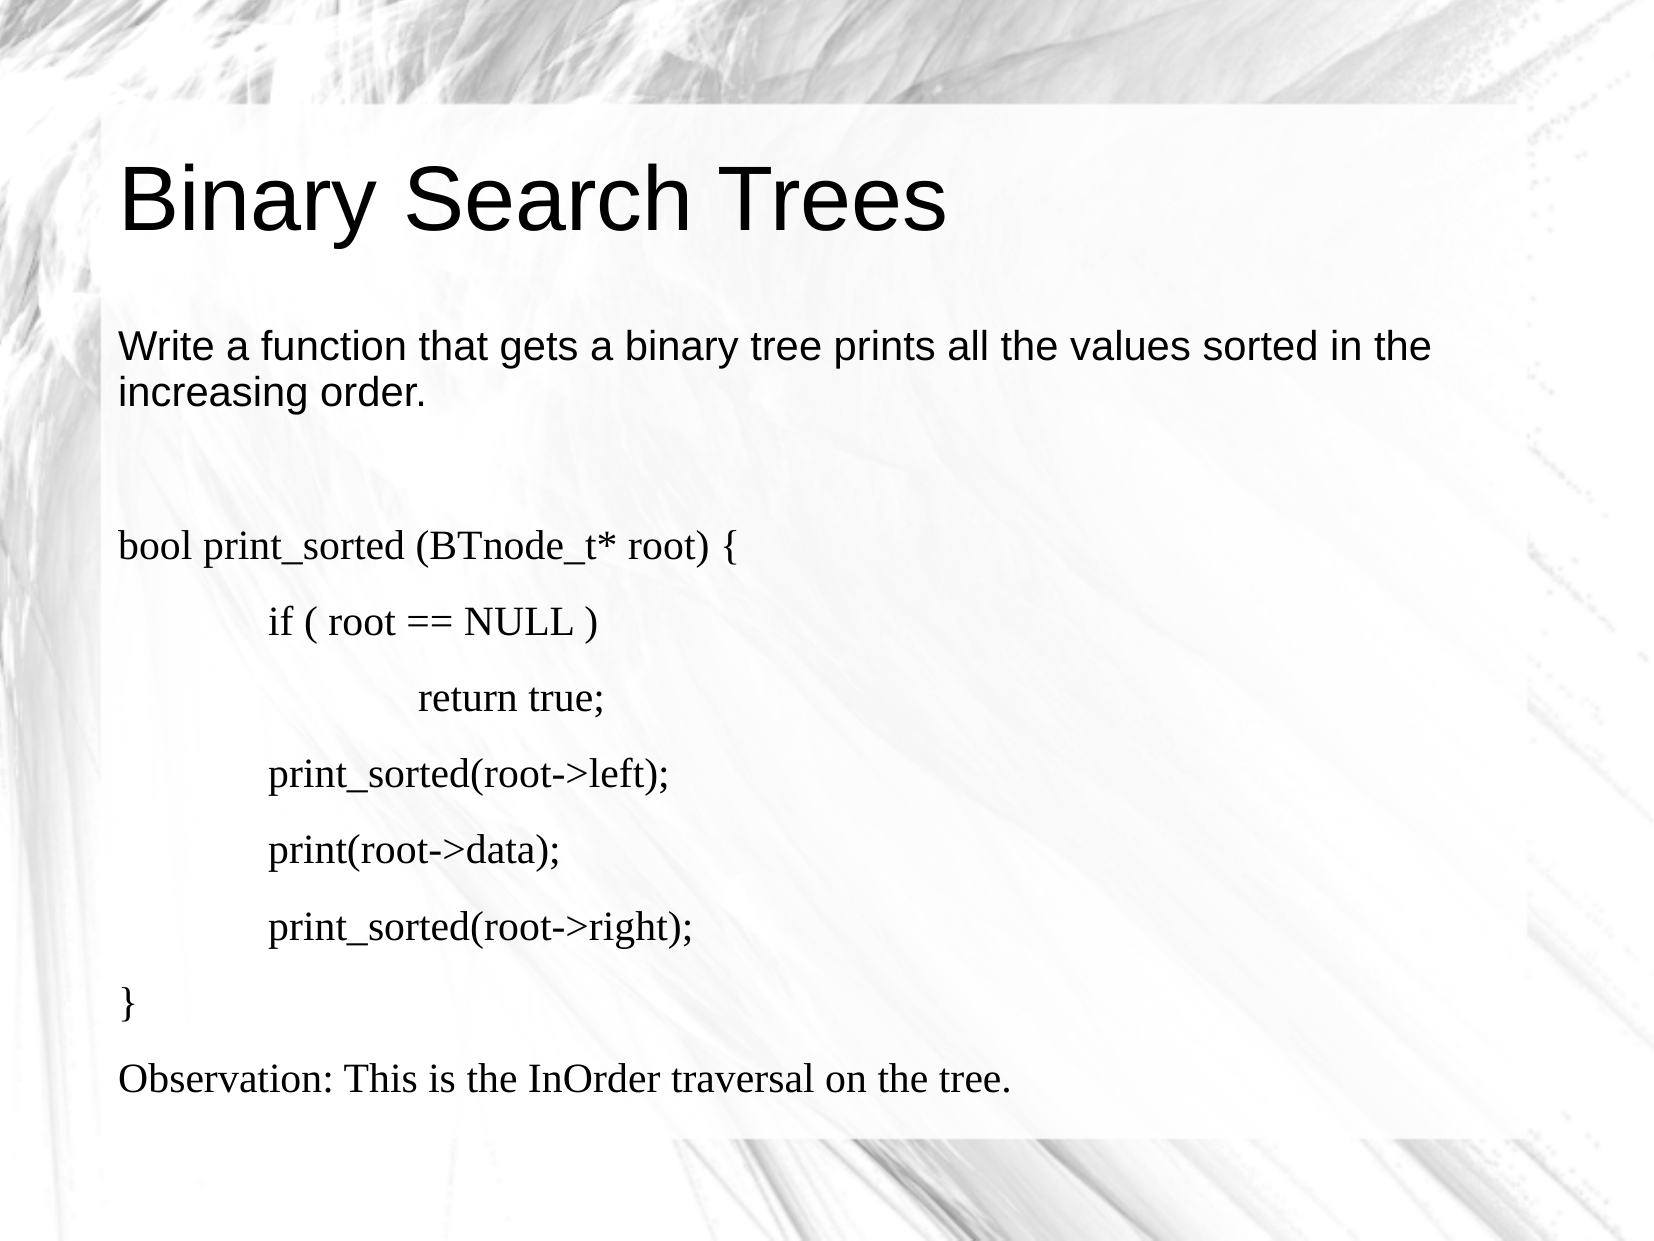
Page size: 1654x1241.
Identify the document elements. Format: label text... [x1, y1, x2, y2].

title Binary Search Trees [118, 93, 1506, 299]
list Write a function that gets a binary tree prints all the values sorted in the increasing order. bool print_sorted (BTnode_t* root) { if ( root == NULL ) return true; print_sorted(root->left); print(root->data); print_sorted(root->right); } Observation: This is the InOrder traversal on the tree. [118, 319, 1571, 1109]
picture [0, 0, 1654, 1241]
